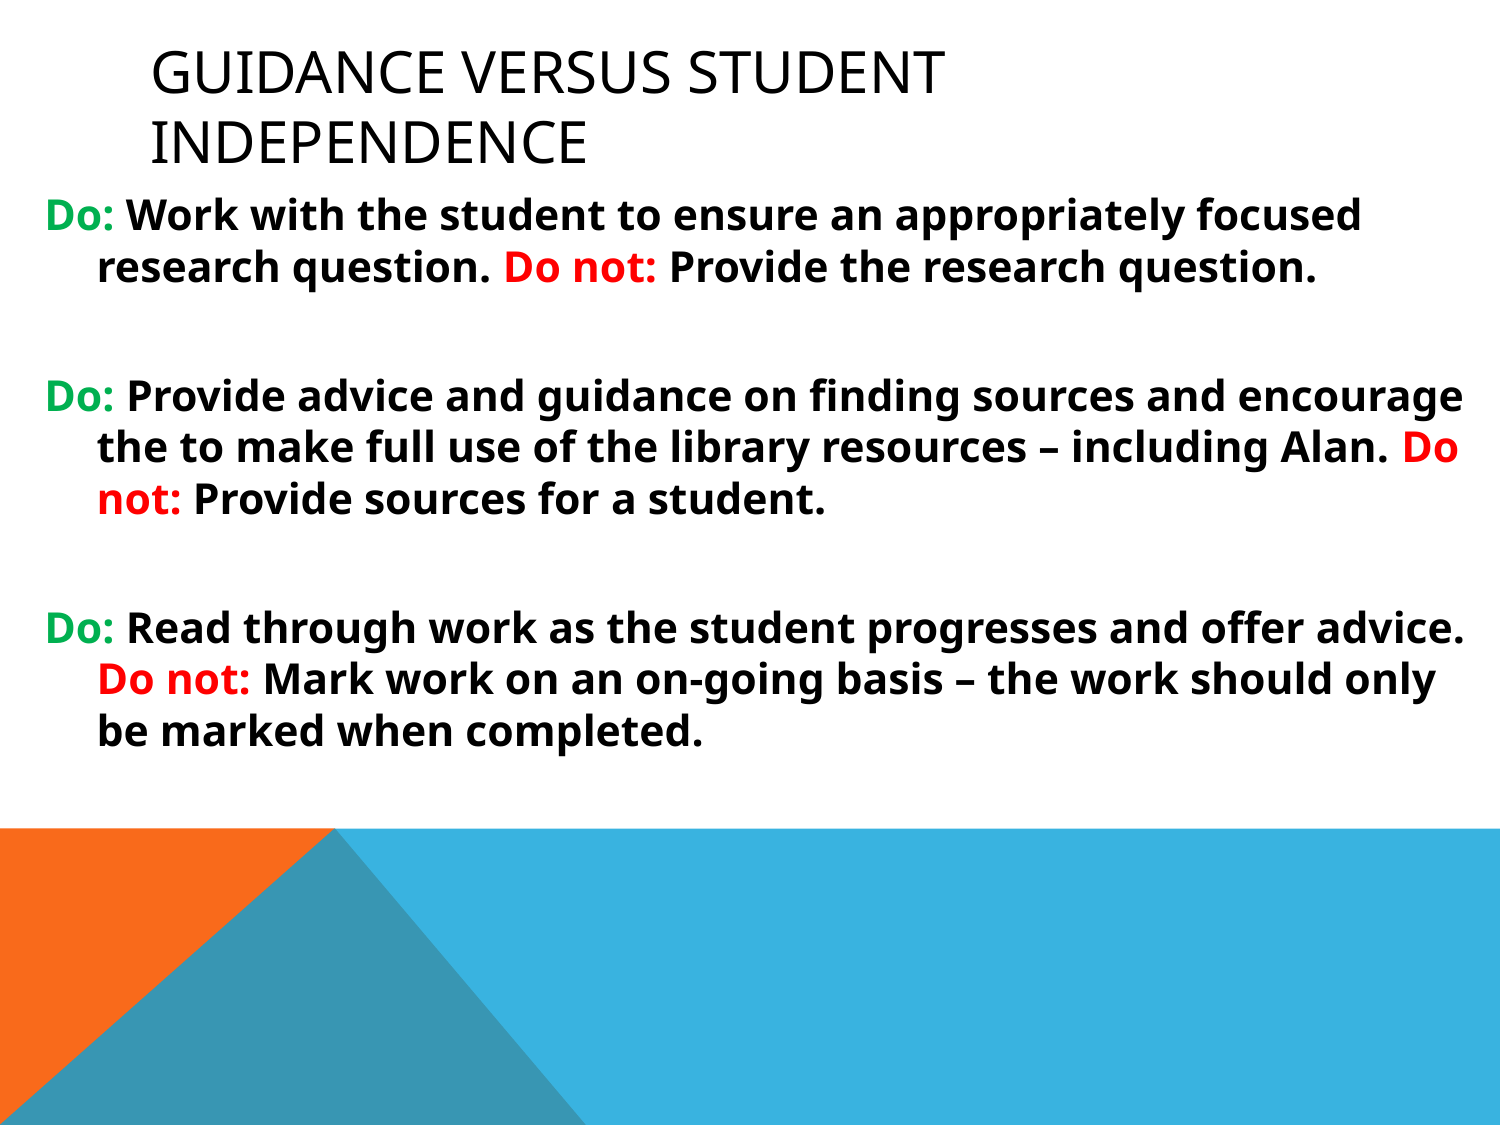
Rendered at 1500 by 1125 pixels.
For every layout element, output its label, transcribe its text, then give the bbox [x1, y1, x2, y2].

title Guidance versus student independence [135, 60, 1369, 150]
list Do: Work with the student to ensure an appropriately focused research question. Do not: Provide the research question. Do: Provide advice and guidance on finding sources and encourage the to make full use of the library resources – including Alan. Do not: Provide sources for a student. Do: Read through work as the student progresses and offer advice. Do not: Mark work on an on-going basis – the work should only be marked when completed. [29, 180, 1500, 768]
